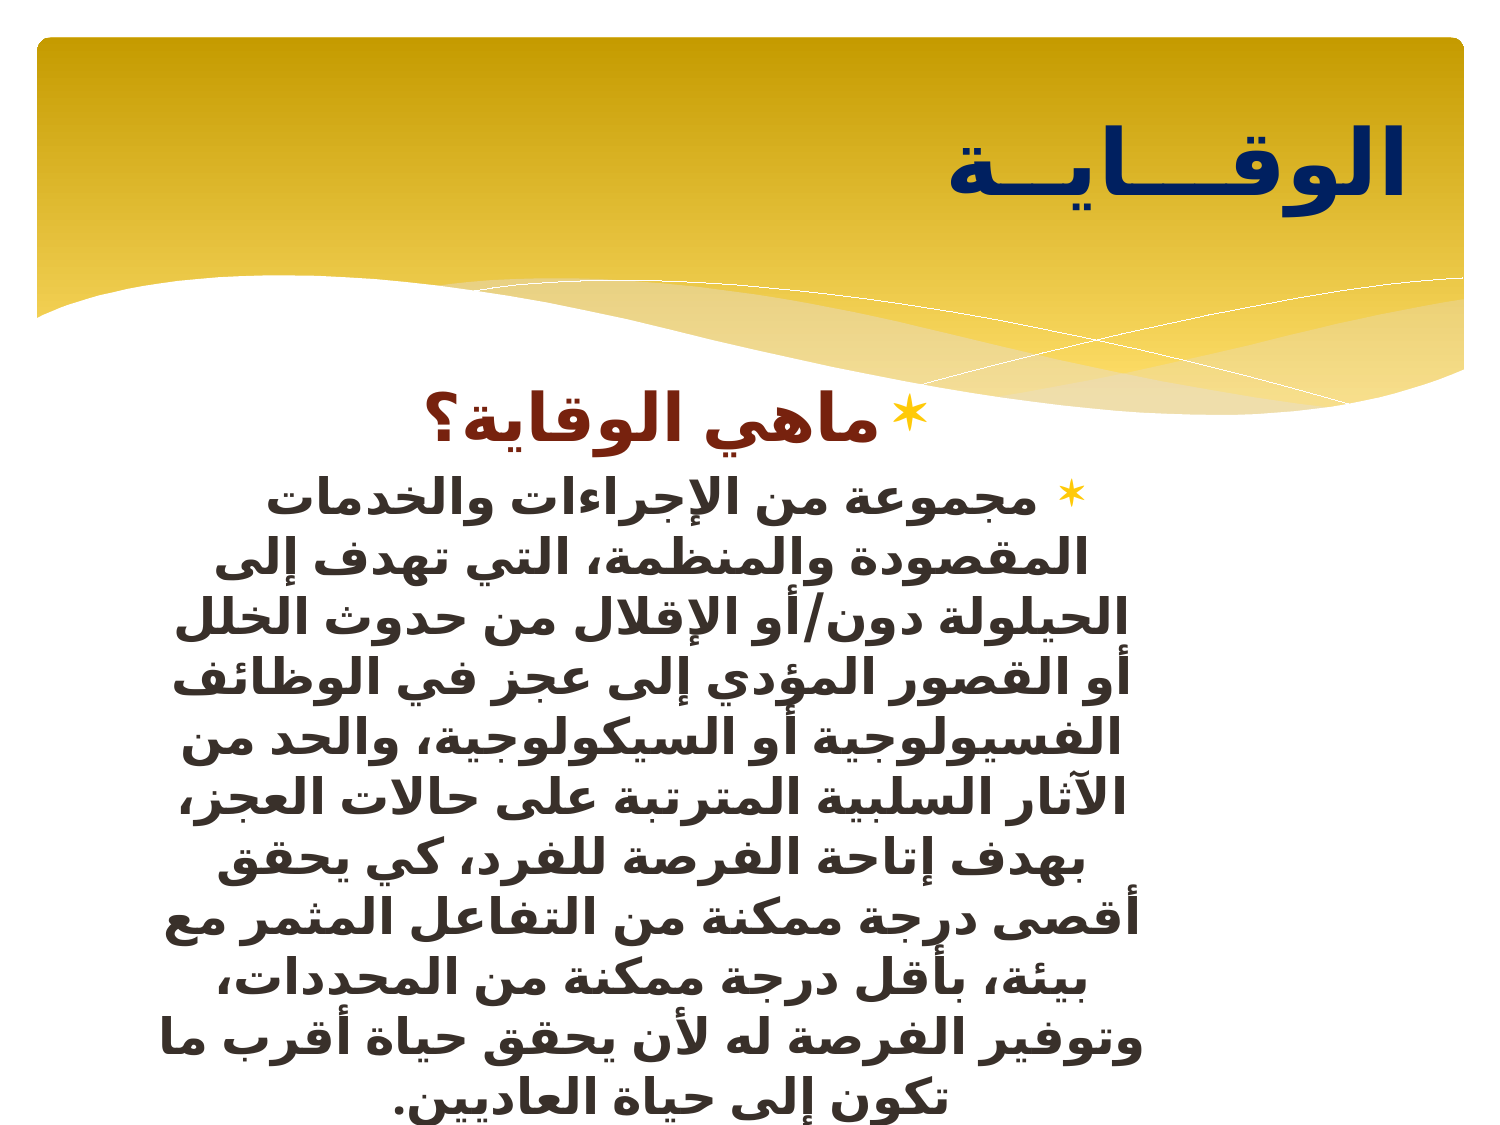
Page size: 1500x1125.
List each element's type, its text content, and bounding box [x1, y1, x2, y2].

title الوقـــايــة [75, 55, 1425, 261]
list ماهي الوقاية؟ مجموعة من الإجراءات والخدمات المقصودة والمنظمة، التي تهدف إلى الحيلولة دون/أو الإقلال من حدوث الخلل أو القصور المؤدي إلى عجز في الوظائف الفسيولوجية أو السيكولوجية، والحد من الآثار السلبية المترتبة على حالات العجز، بهدف إتاحة الفرصة للفرد، كي يحقق أقصى درجة ممكنة من التفاعل المثمر مع بيئة، بأقل درجة ممكنة من المحددات، وتوفير الفرصة له لأن يحقق حياة أقرب ما تكون إلى حياة العاديين. [143, 366, 1207, 1005]
